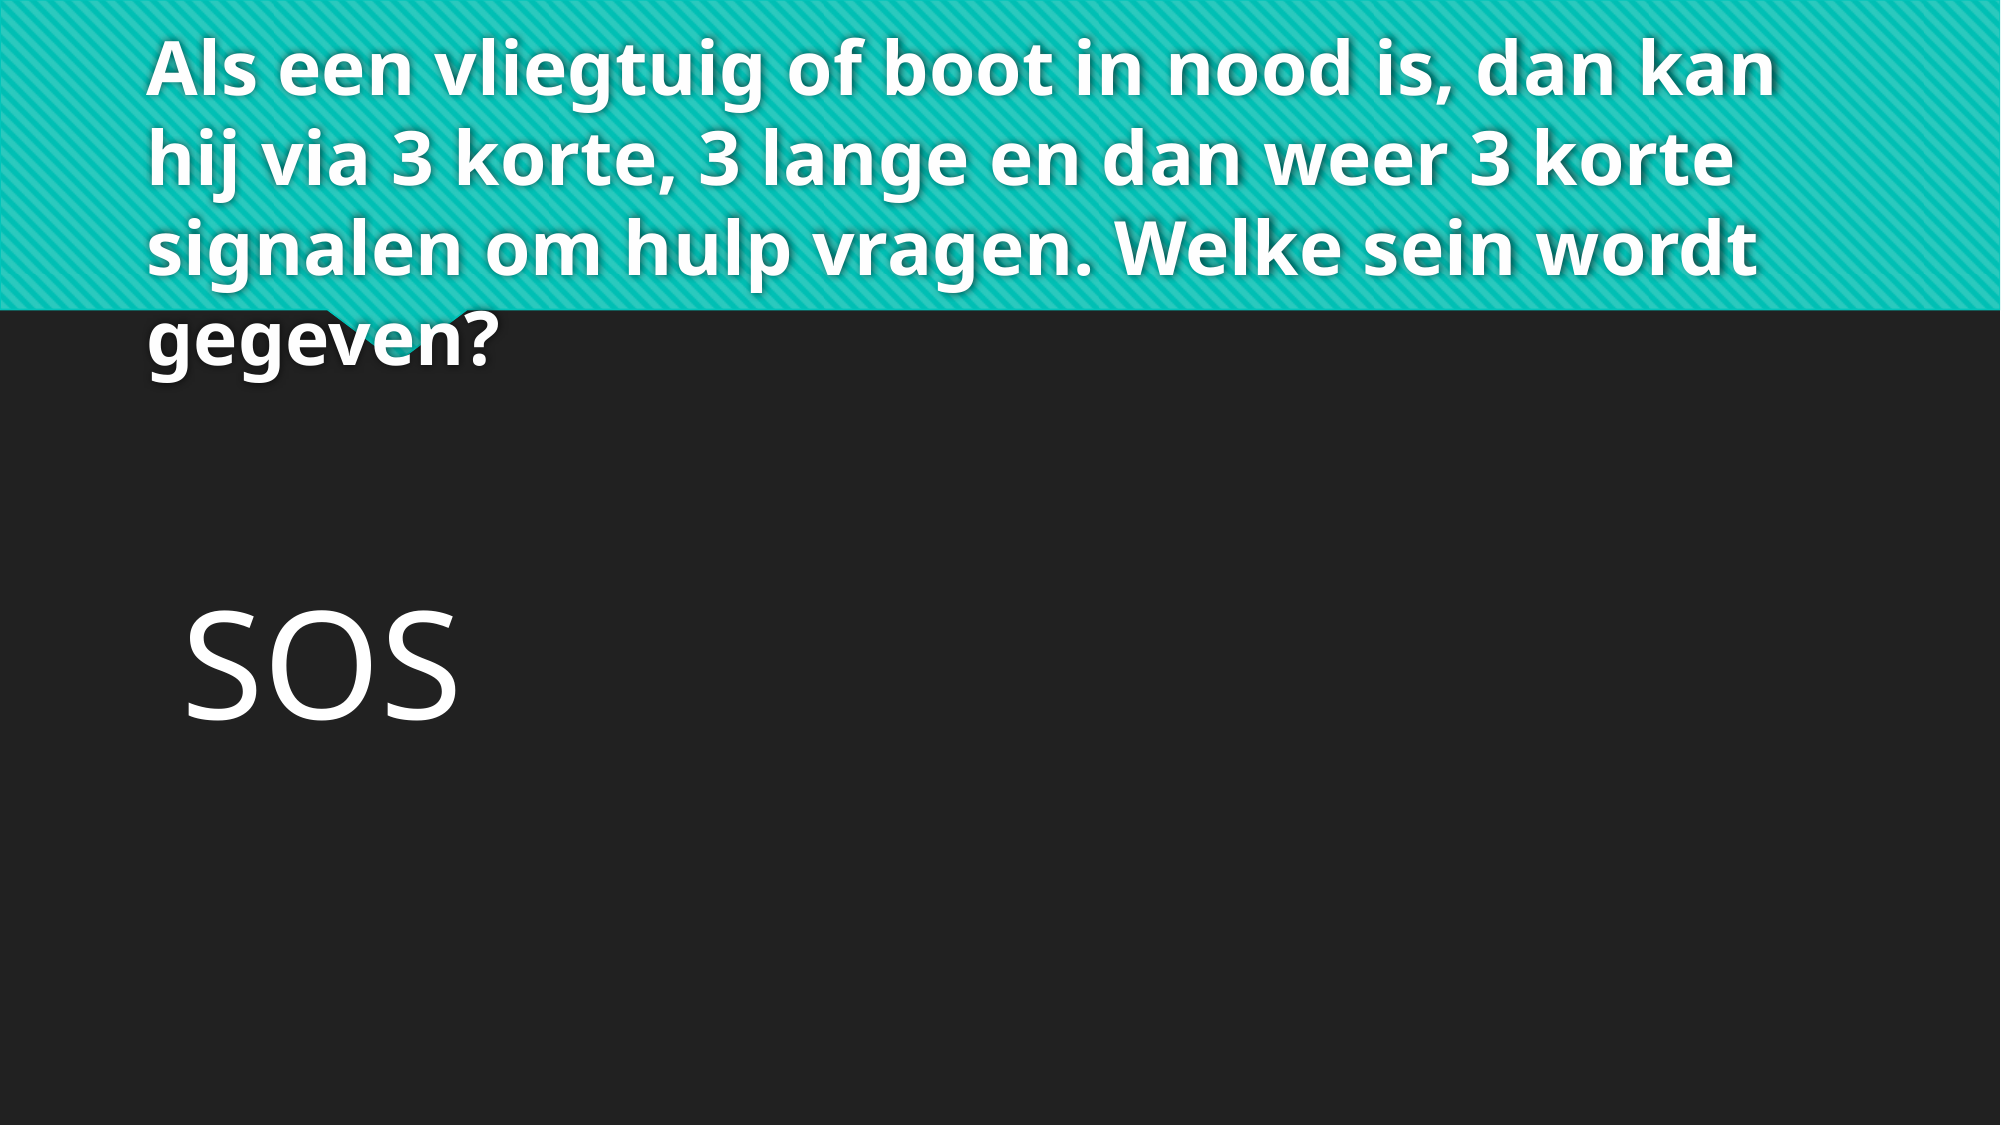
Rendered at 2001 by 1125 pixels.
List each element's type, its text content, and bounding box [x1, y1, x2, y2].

title Als een vliegtuig of boot in nood is, dan kan hij via 3 korte, 3 lange en dan weer 3 korte signalen om hulp vragen. Welke sein wordt gegeven? [131, 228, 1866, 388]
text_box SOS [166, 562, 1834, 758]
